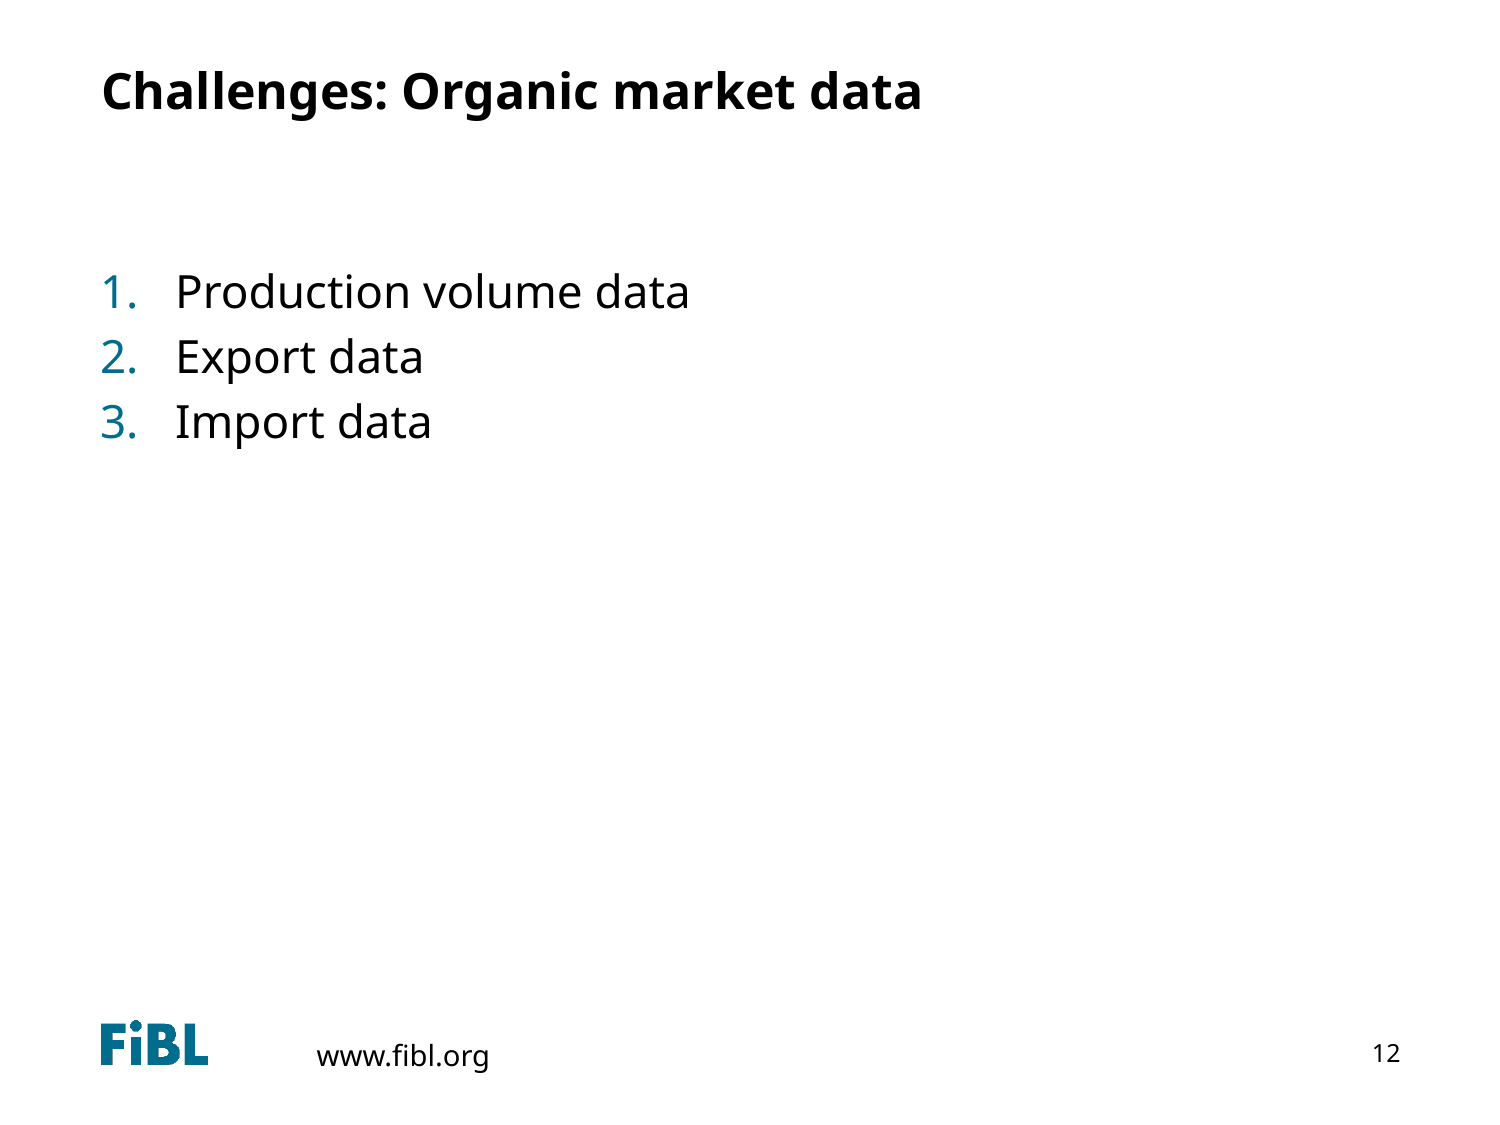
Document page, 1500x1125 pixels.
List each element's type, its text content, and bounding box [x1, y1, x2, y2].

picture [159, 1032, 165, 1039]
list Production volume data Export data Import data [100, 268, 1400, 976]
slide_number 12 [1270, 1020, 1401, 1080]
picture [159, 1049, 168, 1056]
title Challenges: Organic market data [101, 66, 1399, 170]
picture [101, 1020, 208, 1065]
